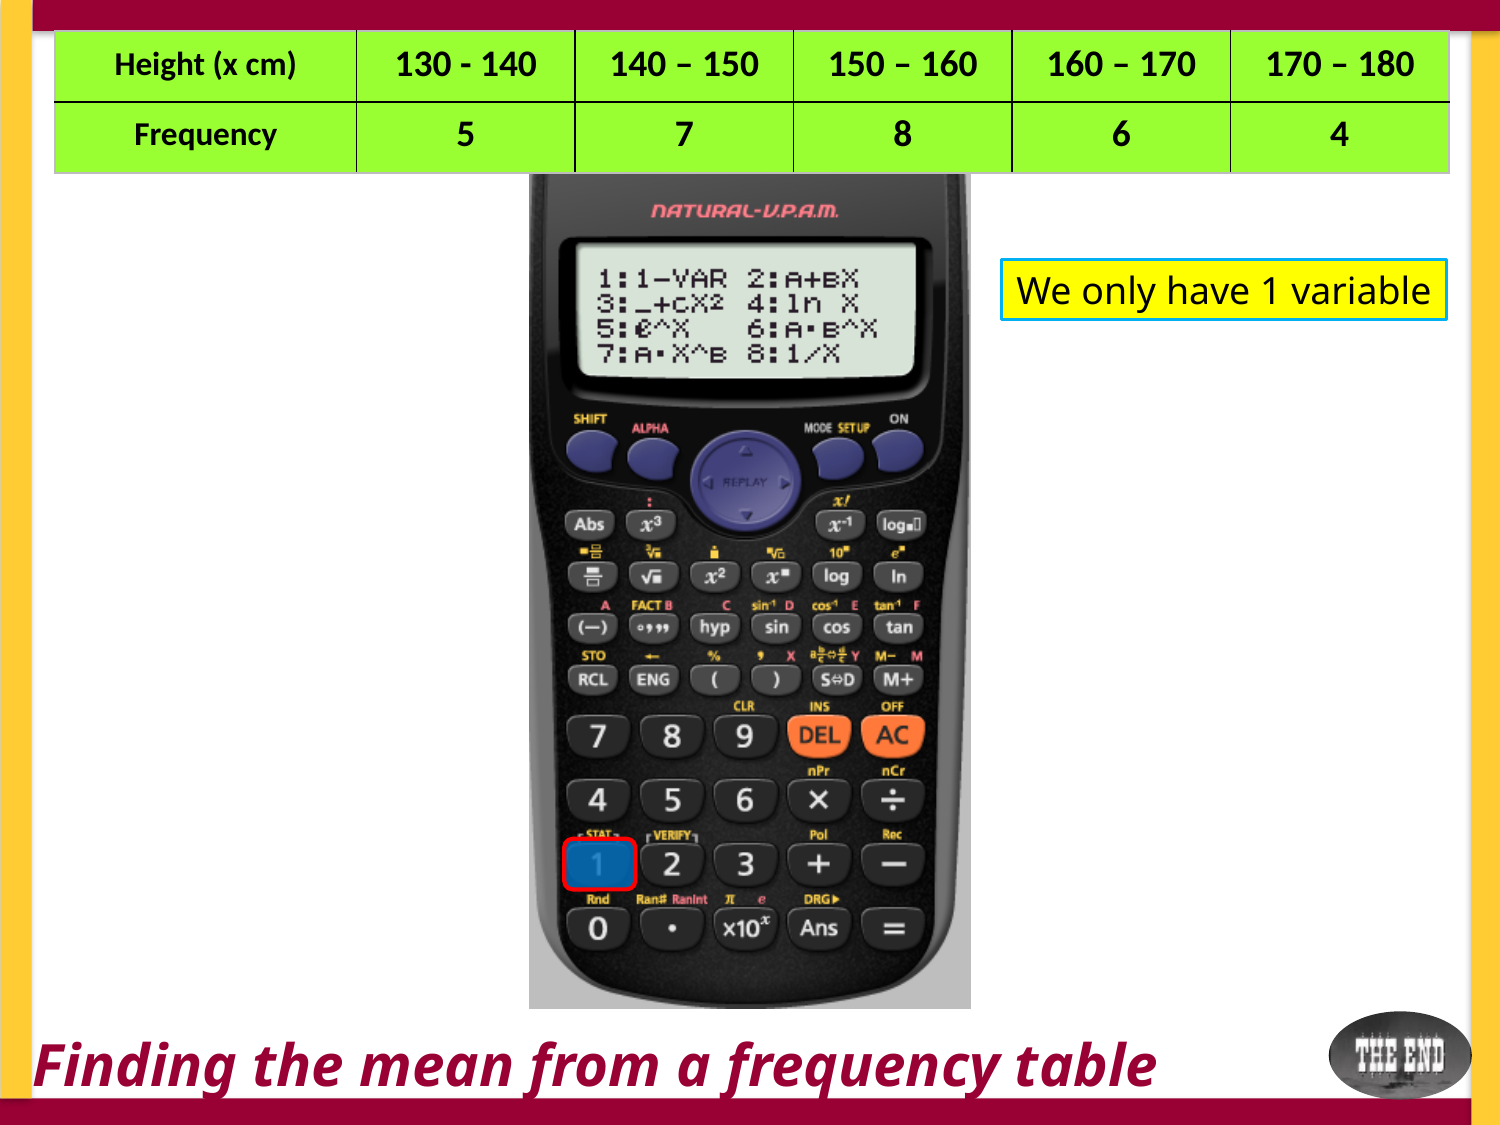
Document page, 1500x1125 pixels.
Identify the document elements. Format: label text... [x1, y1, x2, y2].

picture [529, 116, 971, 1009]
table_header 130 - 140 [357, 32, 574, 101]
table_header Height (x cm) [56, 32, 356, 101]
table_cell 4 [1231, 103, 1448, 172]
table_header 170 – 180 [1231, 32, 1448, 101]
table_header 140 – 150 [576, 32, 793, 101]
text_box We only have 1 variable [1001, 259, 1447, 320]
table_cell Frequency [56, 103, 356, 172]
table_cell 8 [794, 103, 1011, 172]
table_cell 6 [1013, 103, 1230, 172]
table_header 150 – 160 [794, 32, 1011, 101]
table_cell 5 [357, 103, 574, 172]
table_cell 7 [576, 103, 793, 114]
picture [1328, 1011, 1472, 1100]
table_header 160 – 170 [1013, 32, 1230, 101]
